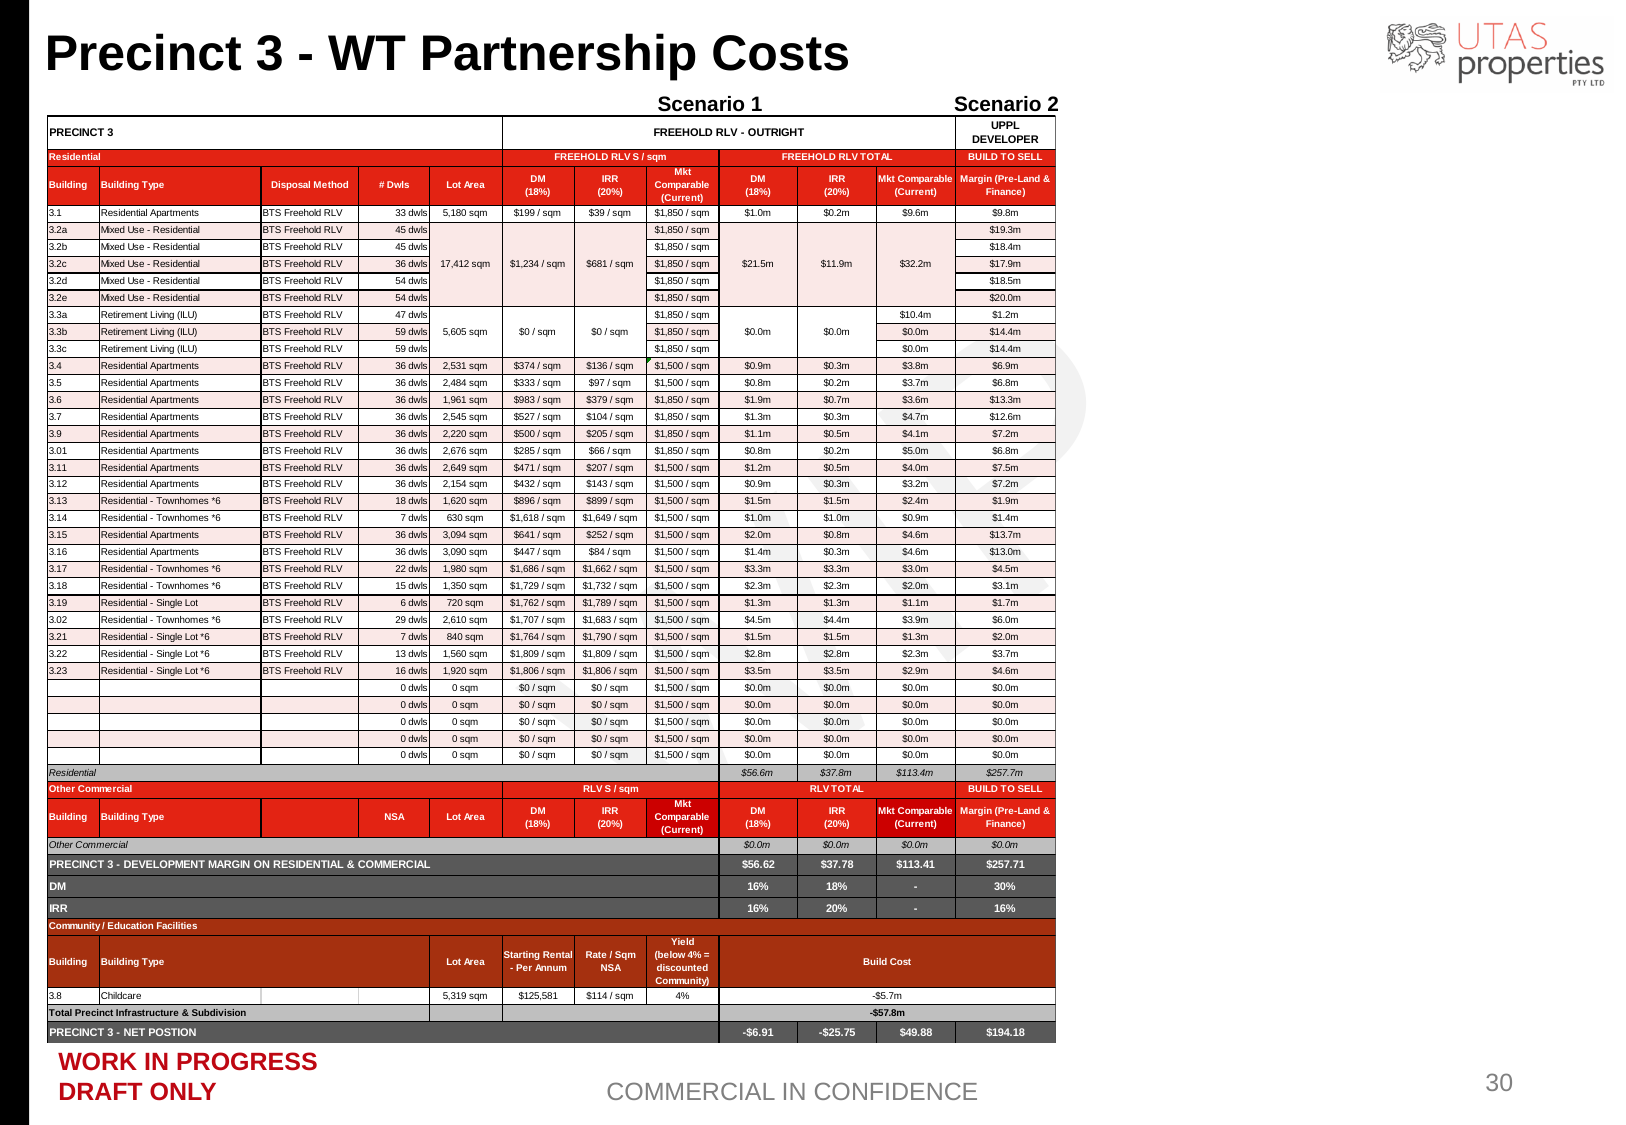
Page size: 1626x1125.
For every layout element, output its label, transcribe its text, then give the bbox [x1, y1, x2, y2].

text_box Scenario 1 [657, 90, 916, 115]
picture [1380, 16, 1614, 93]
picture [46, 115, 1057, 1044]
text_box WORK IN PROGRESS DRAFT ONLY [58, 1045, 377, 1106]
text_box Scenario 2 [954, 90, 1213, 116]
title Precinct 3 - WT Partnership Costs [44, 27, 1380, 82]
